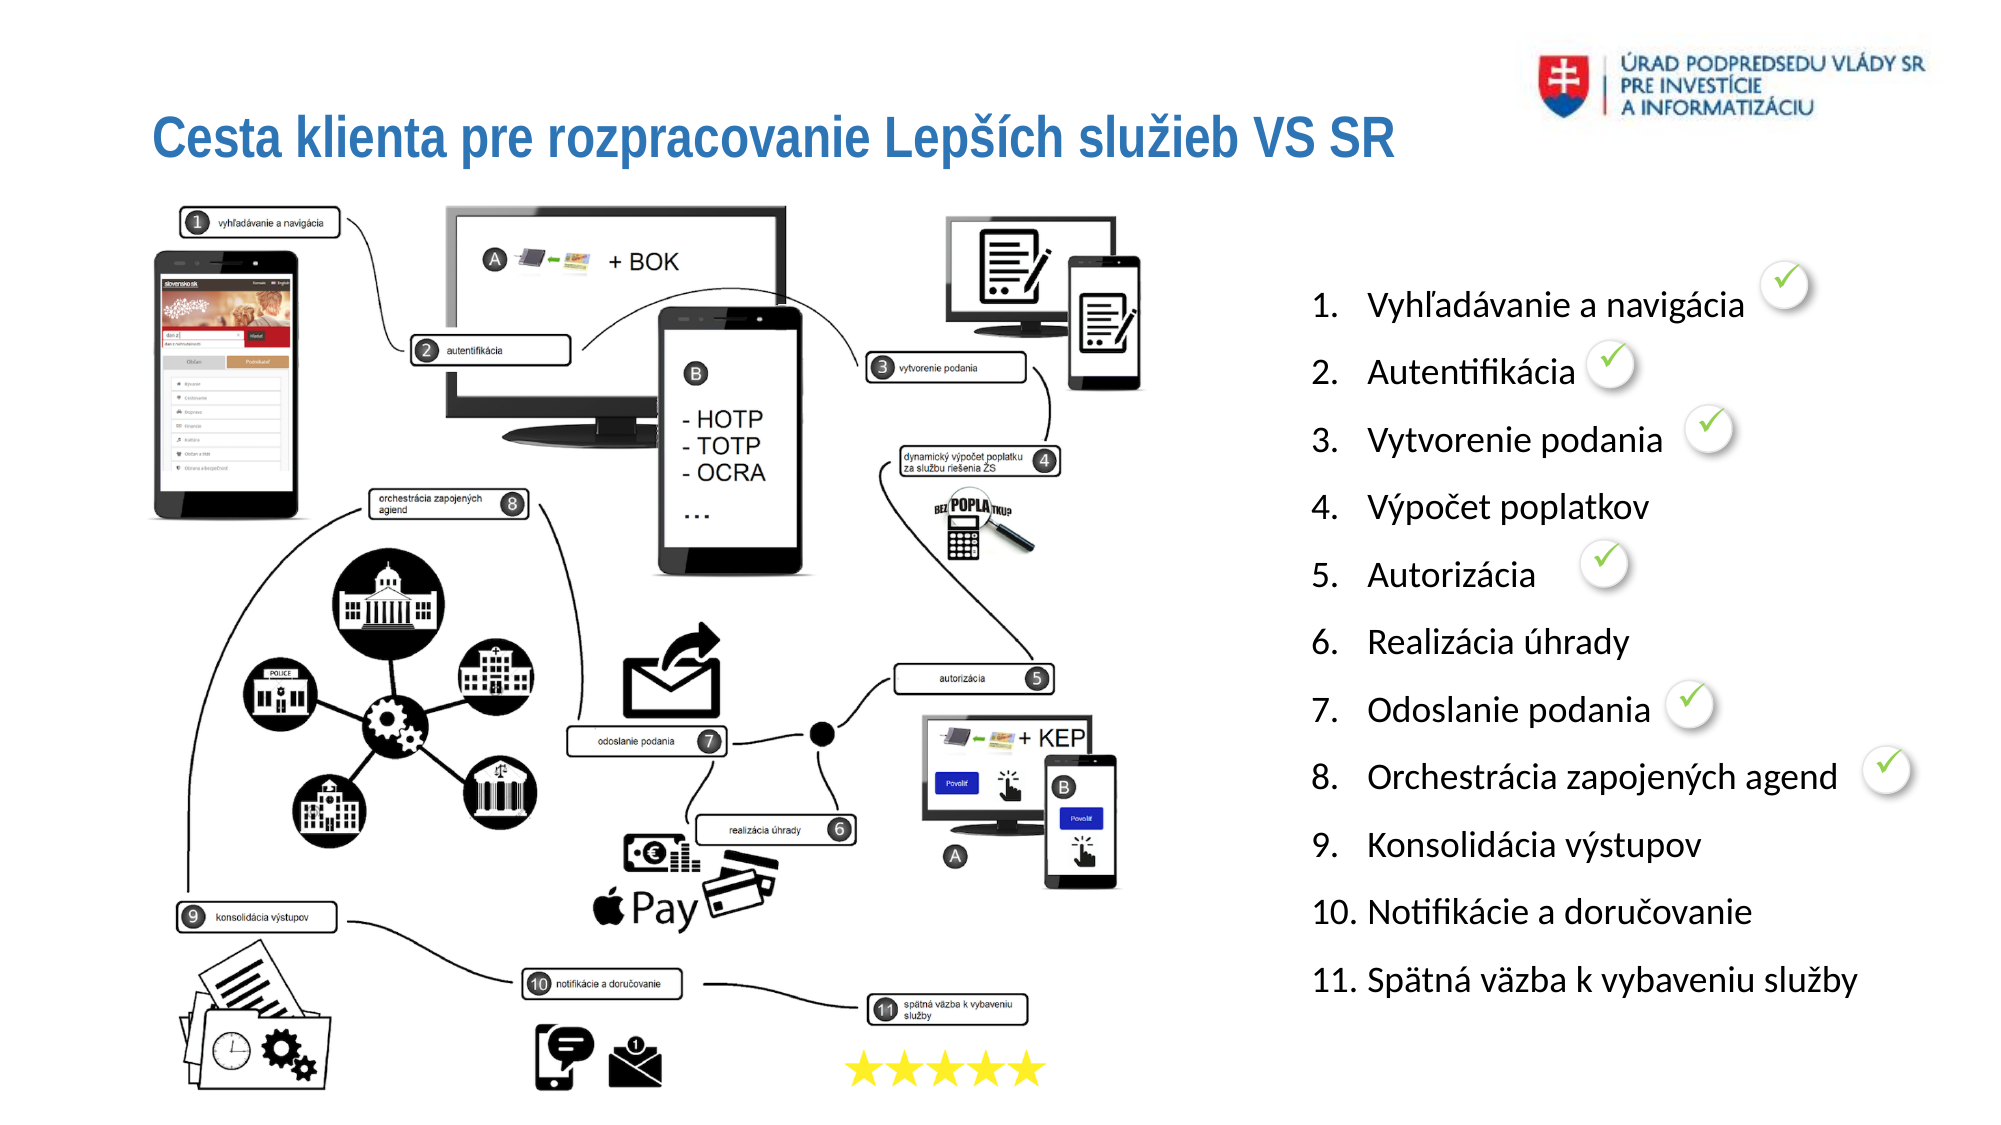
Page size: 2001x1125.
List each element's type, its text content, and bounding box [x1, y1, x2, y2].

picture [137, 193, 1167, 1102]
text_box [1580, 539, 1628, 588]
text_box [1684, 404, 1732, 453]
text_box [1586, 340, 1634, 388]
text_box [1665, 680, 1713, 728]
text_box [1760, 261, 1808, 309]
title Cesta klienta pre rozpracovanie Lepších služieb VS SR [137, 59, 1863, 218]
text_box Vyhľadávanie a navigácia Autentifikácia Vytvorenie podania Výpočet poplatkov Autorizácia Realizácia úhrady Odoslanie podania Orchestrácia zapojených agend Konsolidácia výstupov Notifikácie a doručovanie Spätná väzba k vybaveniu služby [1296, 249, 1874, 1007]
text_box [1862, 746, 1910, 794]
picture [1491, 9, 1973, 162]
